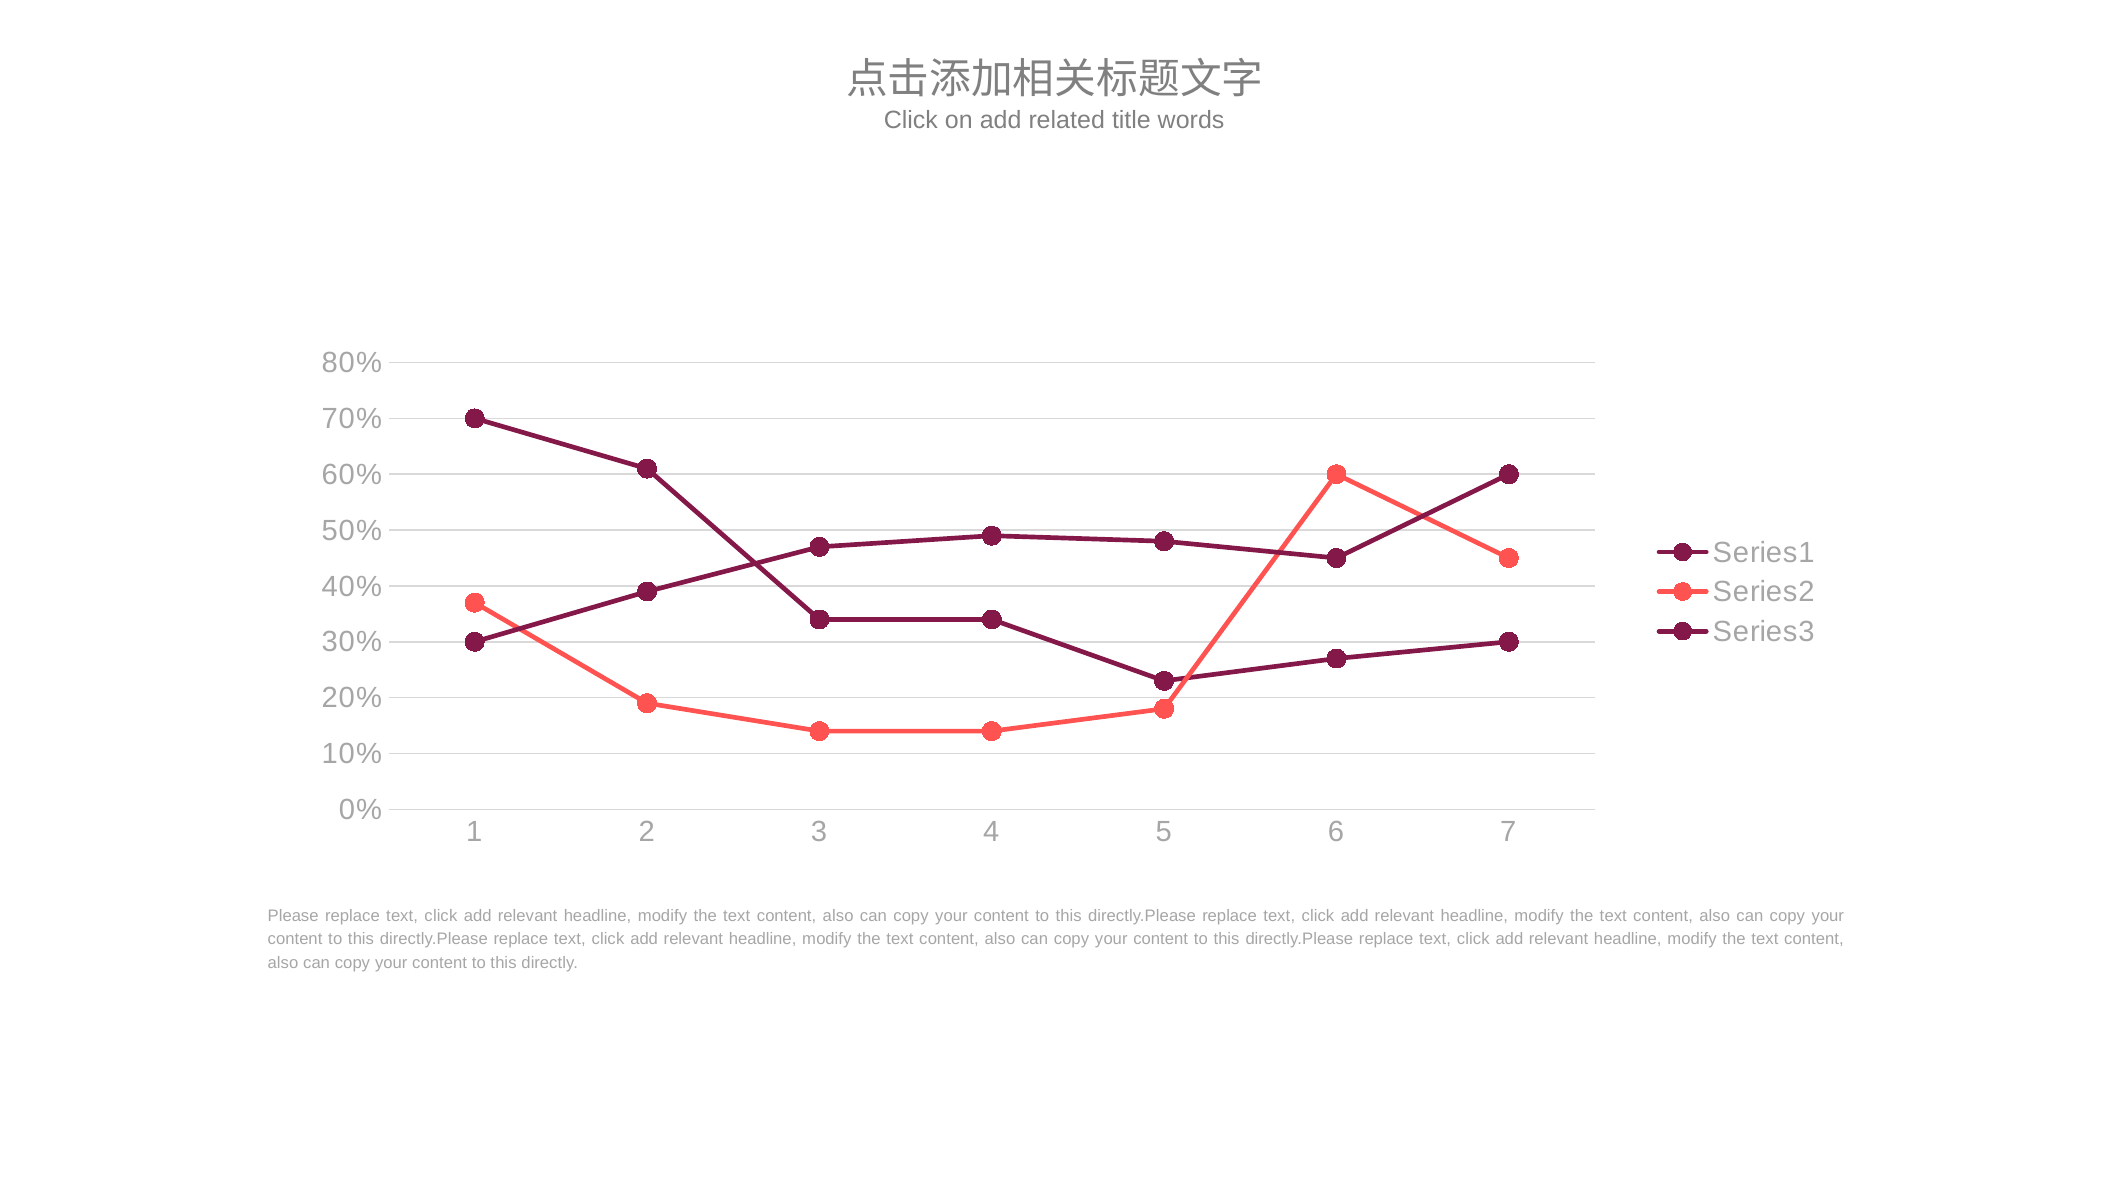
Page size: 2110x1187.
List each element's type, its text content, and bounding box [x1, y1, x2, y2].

text_box 点击添加相关标题文字 [803, 44, 1307, 107]
text_box Click on add related title words [864, 95, 1246, 158]
text_box Please replace text, click add relevant headline, modify the text content, also can copy your content to this directly.Please replace text, click add relevant headline, modify the text content, also can copy your content to this directly.Please replace text, click add relevant headline, modify the text content, also can copy your content to this directly.Please replace text, click add relevant headline, modify the text content, also can copy your content to this directly. [267, 900, 1847, 973]
chart [201, 305, 1846, 878]
